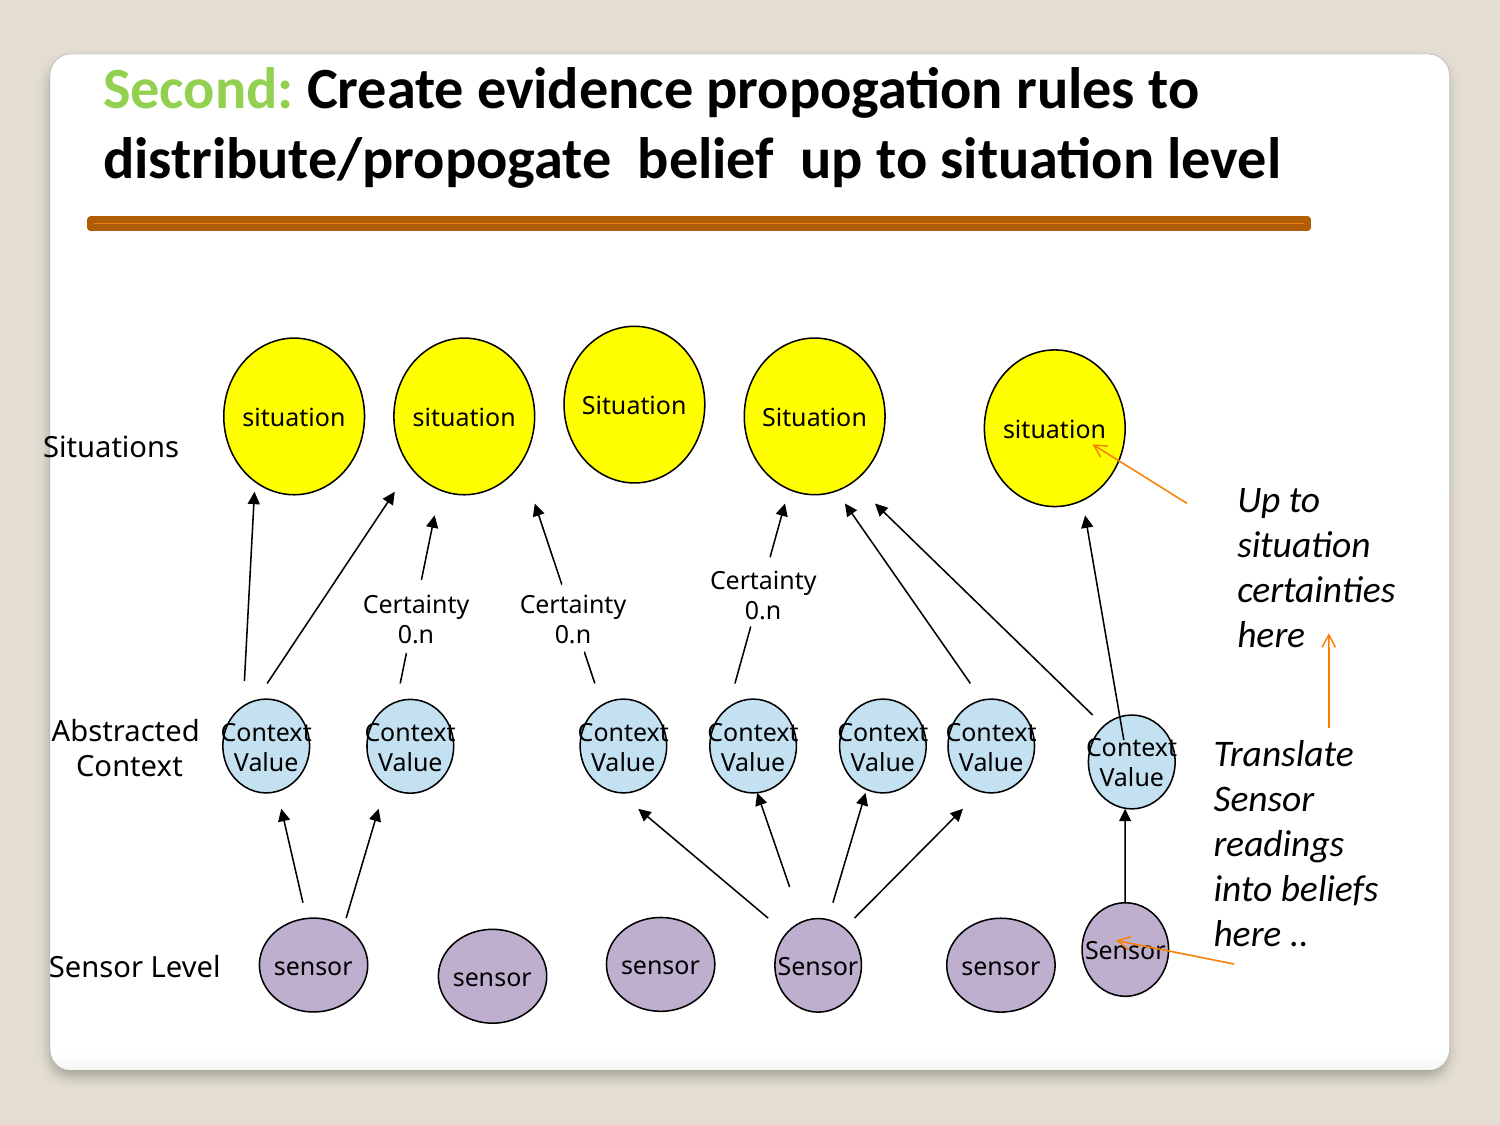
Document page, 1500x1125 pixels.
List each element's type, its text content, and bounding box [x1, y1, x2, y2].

text_box Translate Sensor readings into beliefs here .. [1198, 721, 1412, 962]
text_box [1092, 444, 1188, 504]
text_box Second: Create evidence propogation rules to distribute/propogate belief up to situation level [88, 42, 1460, 198]
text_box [21, 326, 1176, 1024]
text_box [1115, 940, 1235, 965]
text_box [87, 216, 1311, 231]
text_box Up to situation certainties here [1222, 467, 1424, 663]
